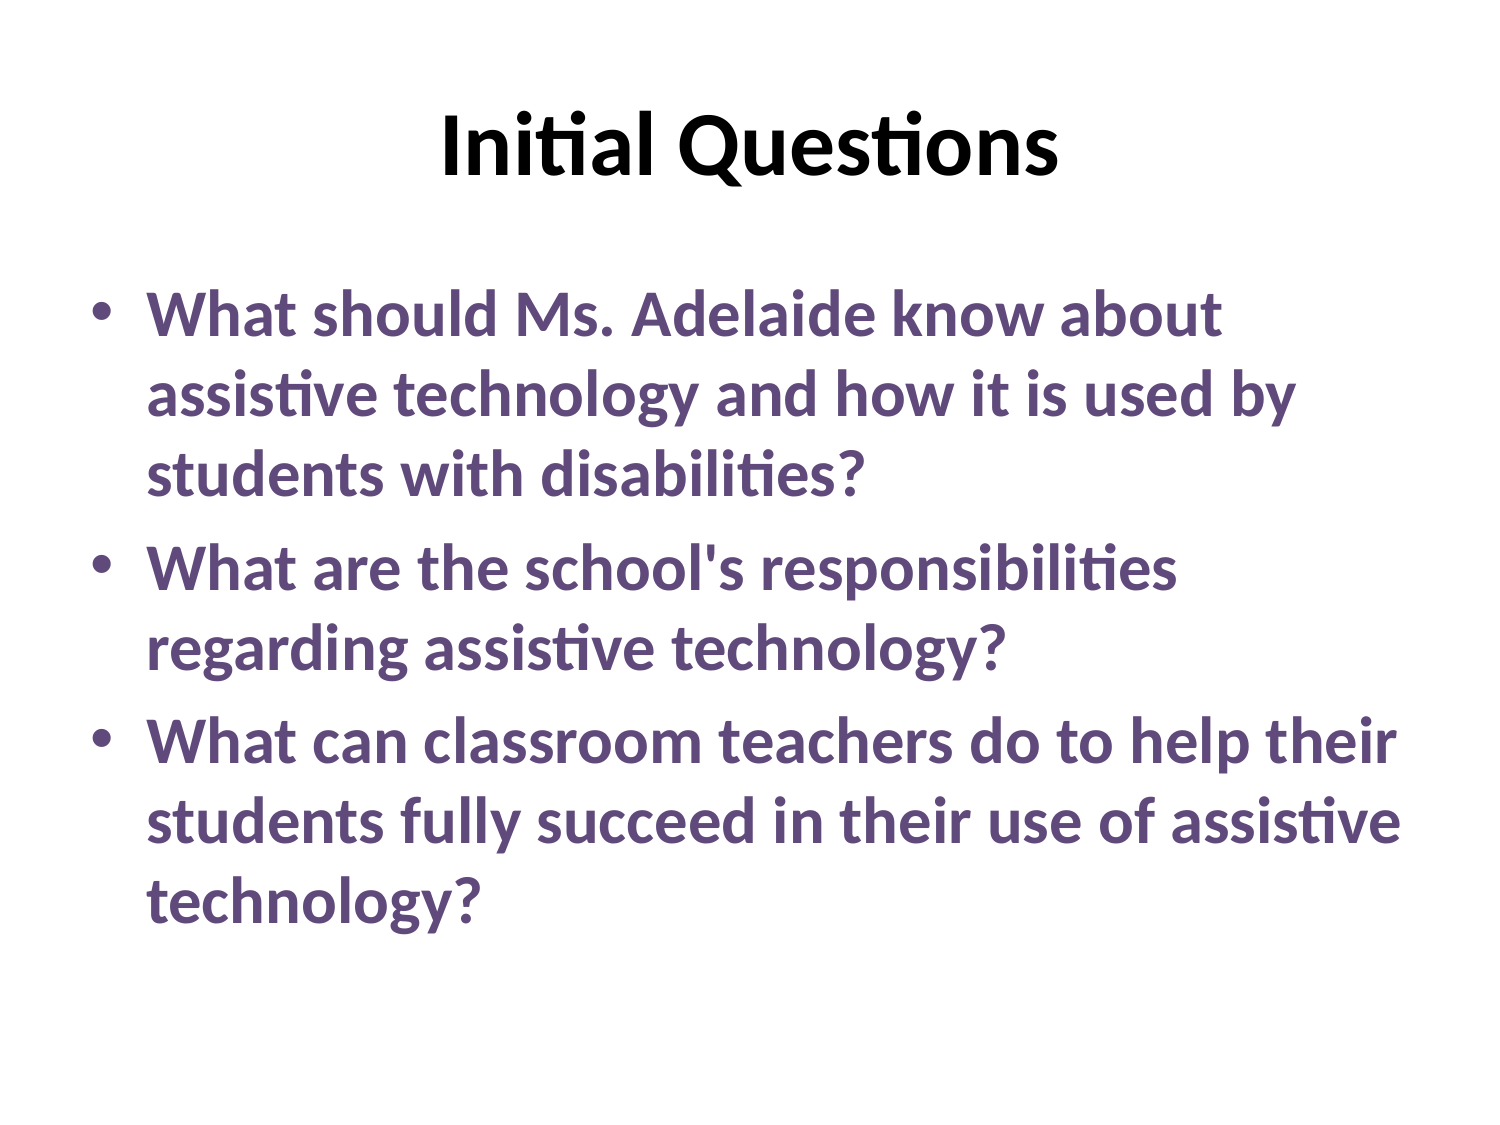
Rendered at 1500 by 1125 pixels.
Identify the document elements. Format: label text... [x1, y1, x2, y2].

list What should Ms. Adelaide know about assistive technology and how it is used by students with disabilities? What are the school's responsibilities regarding assistive technology? What can classroom teachers do to help their students fully succeed in their use of assistive technology? [75, 262, 1425, 1005]
title Initial Questions [75, 45, 1425, 233]
